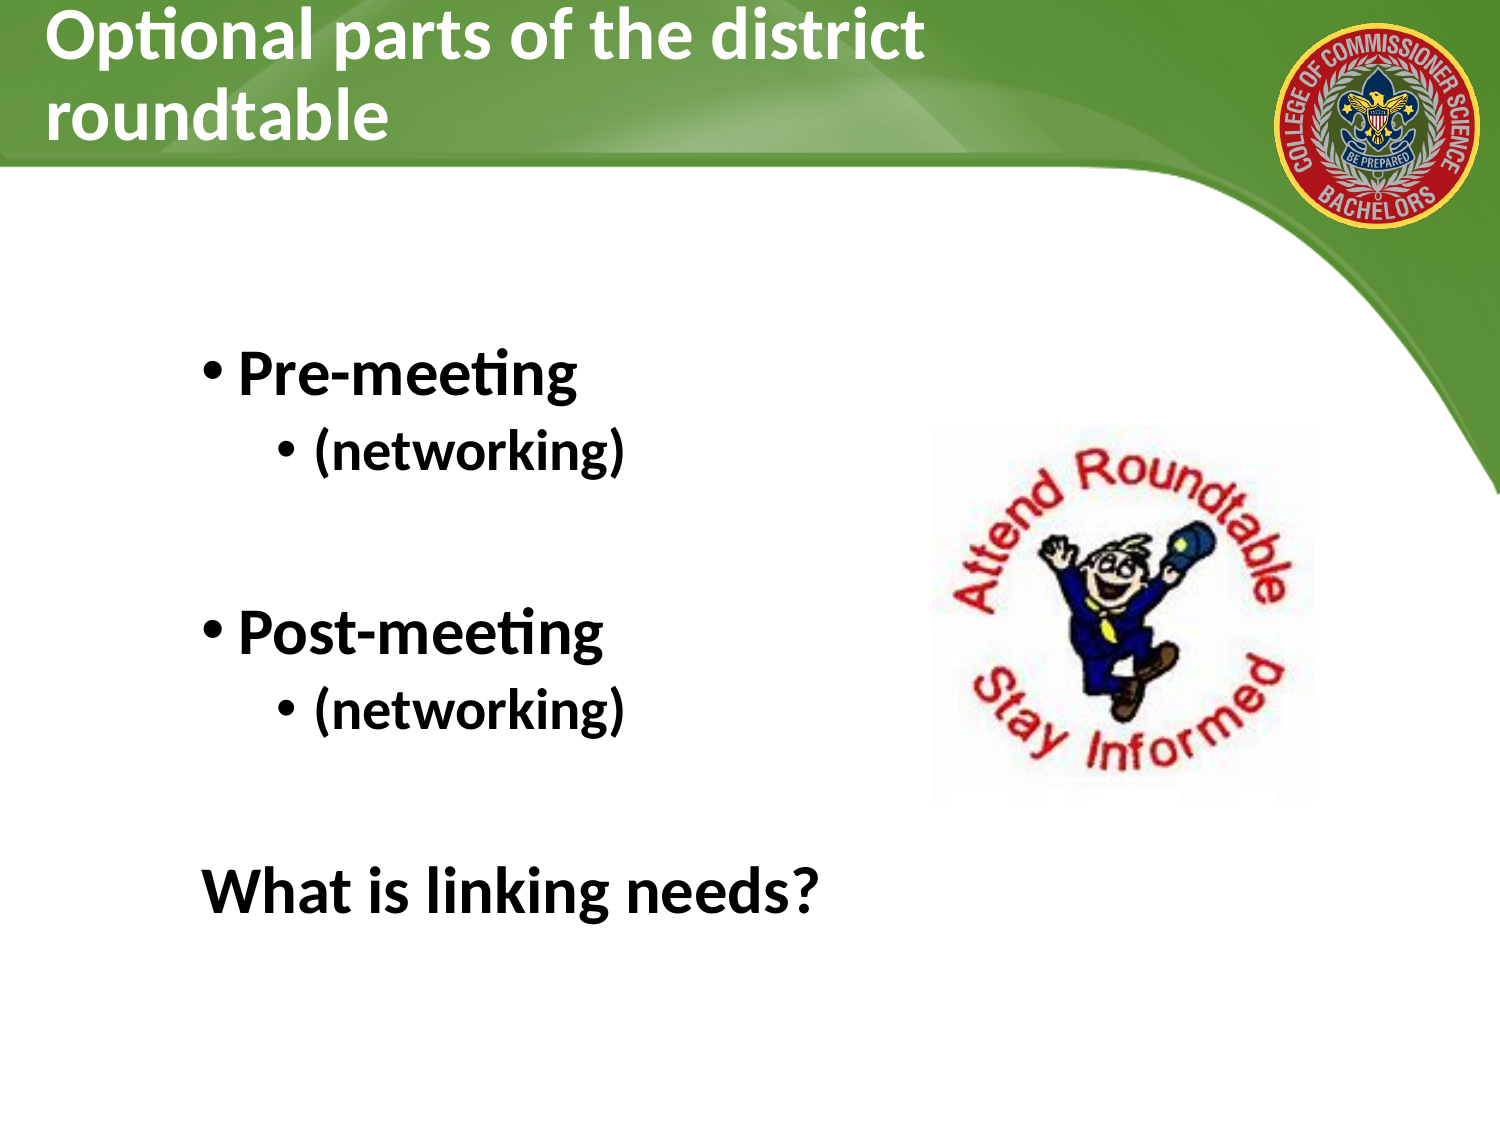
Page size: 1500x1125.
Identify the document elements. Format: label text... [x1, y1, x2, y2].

title Optional parts of the district roundtable [29, 8, 1178, 143]
picture [932, 424, 1315, 802]
picture [1274, 23, 1480, 229]
list Pre-meeting (networking) Post-meeting (networking) What is linking needs? [186, 330, 962, 1023]
